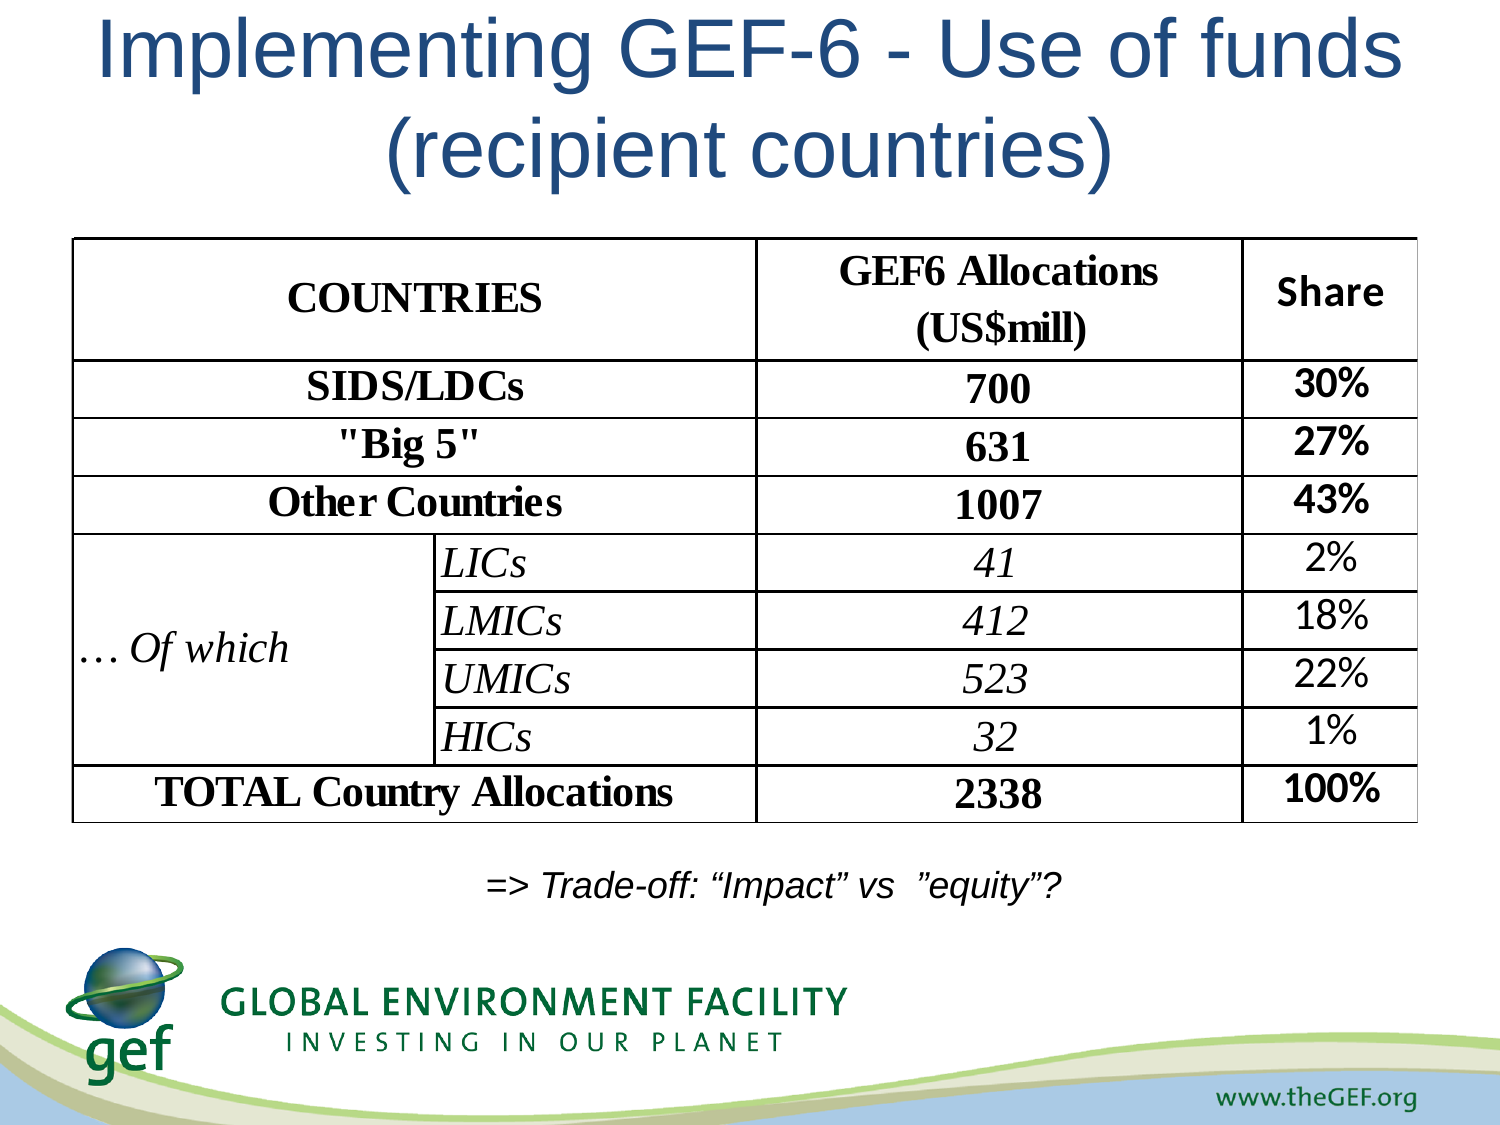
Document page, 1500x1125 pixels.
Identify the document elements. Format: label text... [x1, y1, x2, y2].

text_box => Trade-off: “Impact” vs ”equity”? [460, 853, 1336, 914]
picture [71, 237, 1421, 826]
picture [0, 920, 1500, 1125]
title Implementing GEF-6 - Use of funds (recipient countries) [0, 24, 1500, 163]
